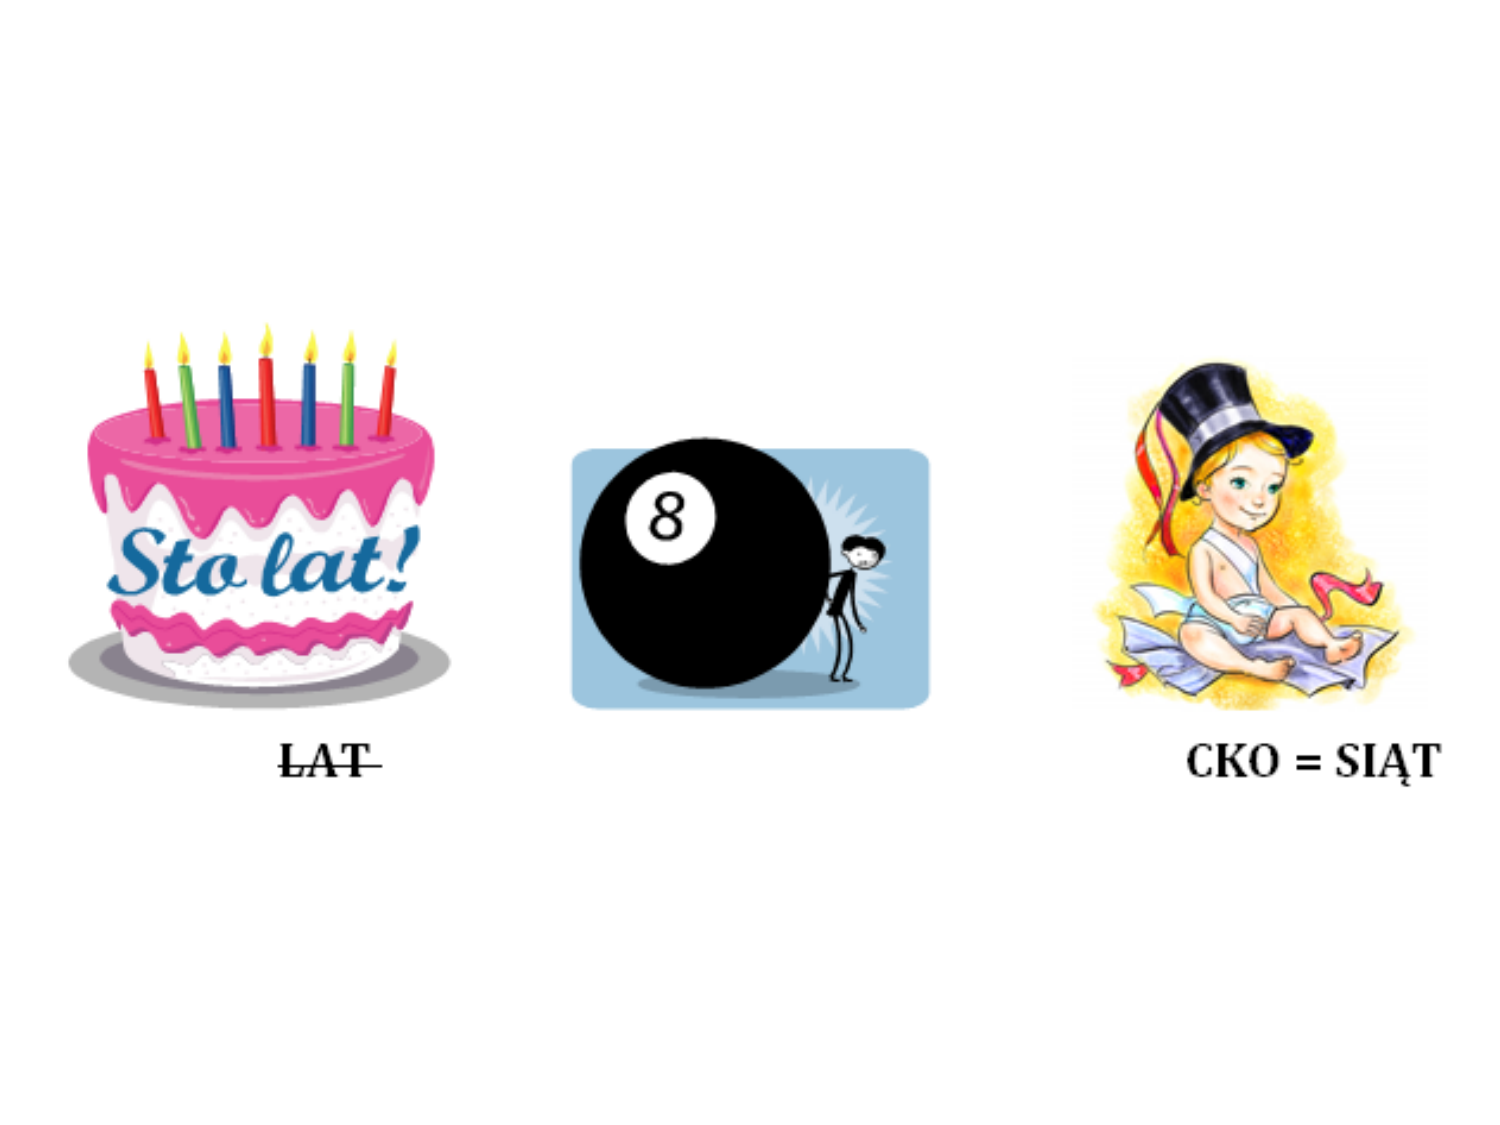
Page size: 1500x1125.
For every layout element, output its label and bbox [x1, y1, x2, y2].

picture [29, 302, 1485, 799]
